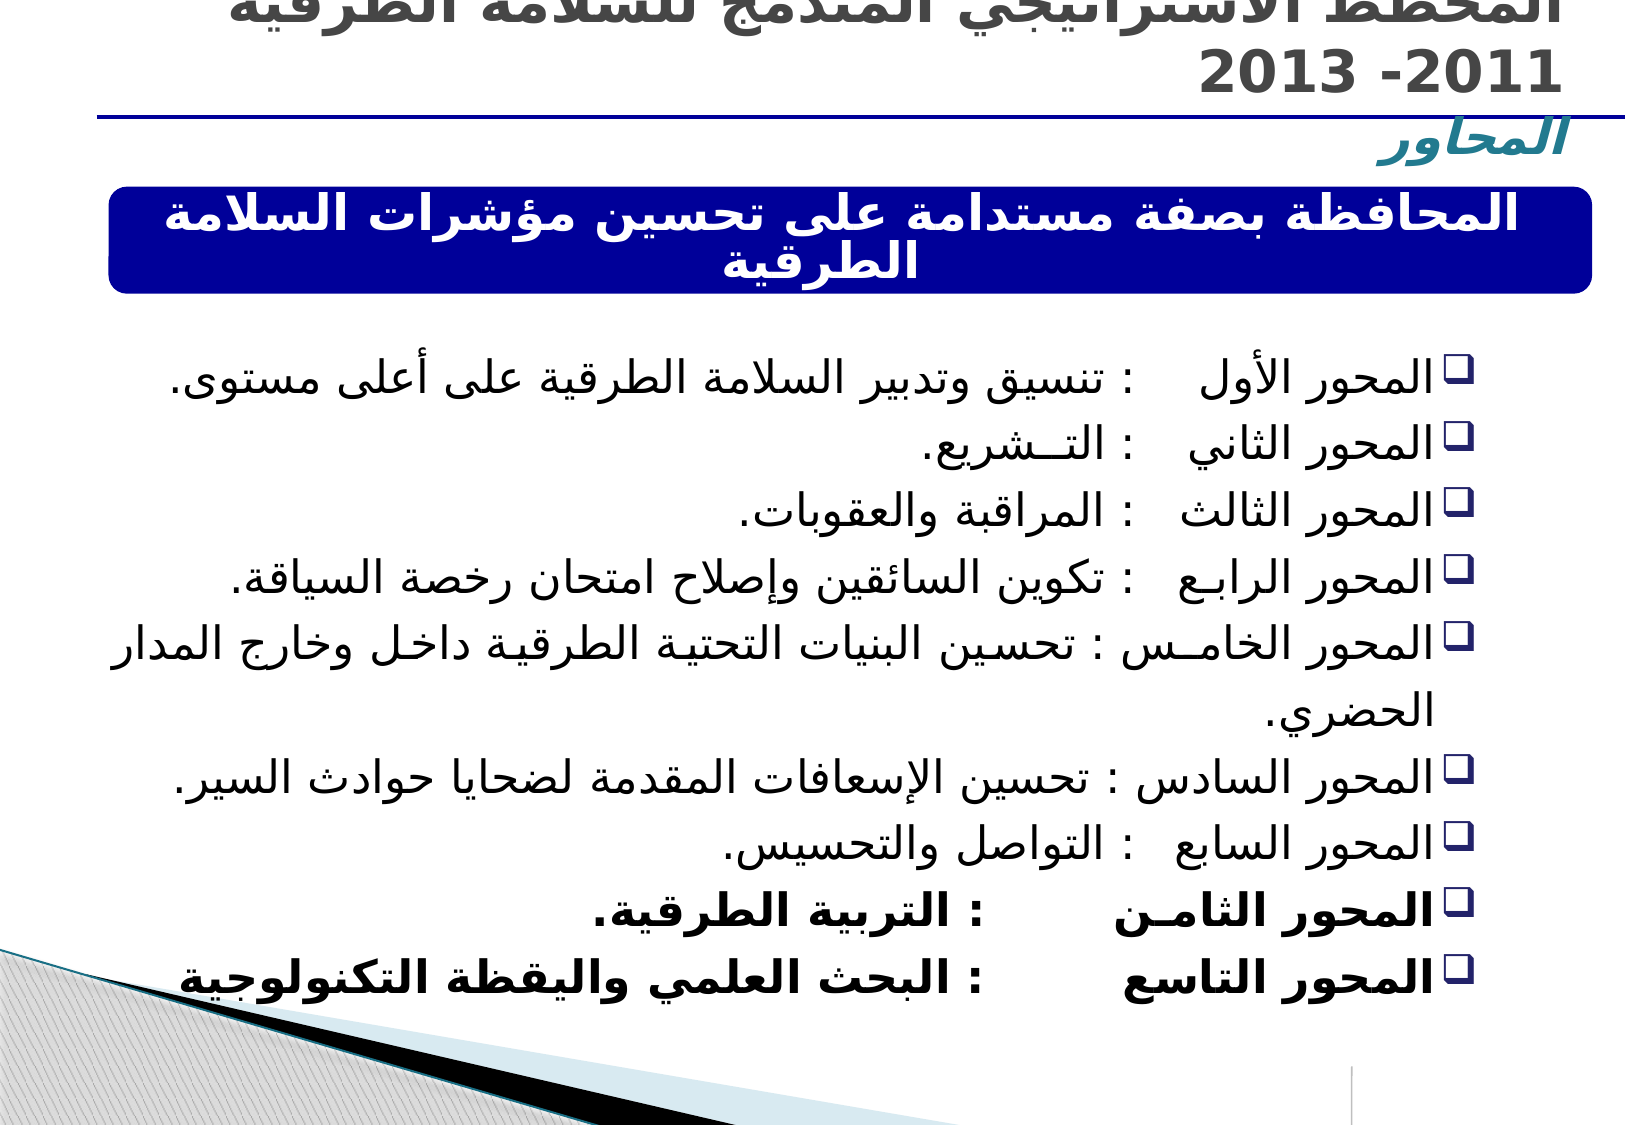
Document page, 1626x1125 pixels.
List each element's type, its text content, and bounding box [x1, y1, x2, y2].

title المخطط الاستراتيجي المندمج للسلامة الطرقية 2011- 2013 المحاور [100, 0, 1581, 129]
text_box المحافظة بصفة مستدامة على تحسين مؤشرات السلامة الطرقية [109, 187, 1592, 293]
list المحور الأول : تنسيق وتدبير السلامة الطرقية على أعلى مستوى. المحور الثاني : التــشريع. المحور الثالث : المراقبة والعقوبات. المحور الرابـع : تكوين السائقين وإصلاح امتحان رخصة السياقة. المحور الخامـس : تحسين البنيات التحتية الطرقية داخل وخارج المدار الحضري. المحور السادس : تحسين الإسعافات المقدمة لضحايا حوادث السير. المحور السابع : التواصل والتحسيس. المحور الثامـن : التربية الطرقية. المحور التاسع : البحث العلمي واليقظة التكنولوجية [97, 327, 1551, 965]
